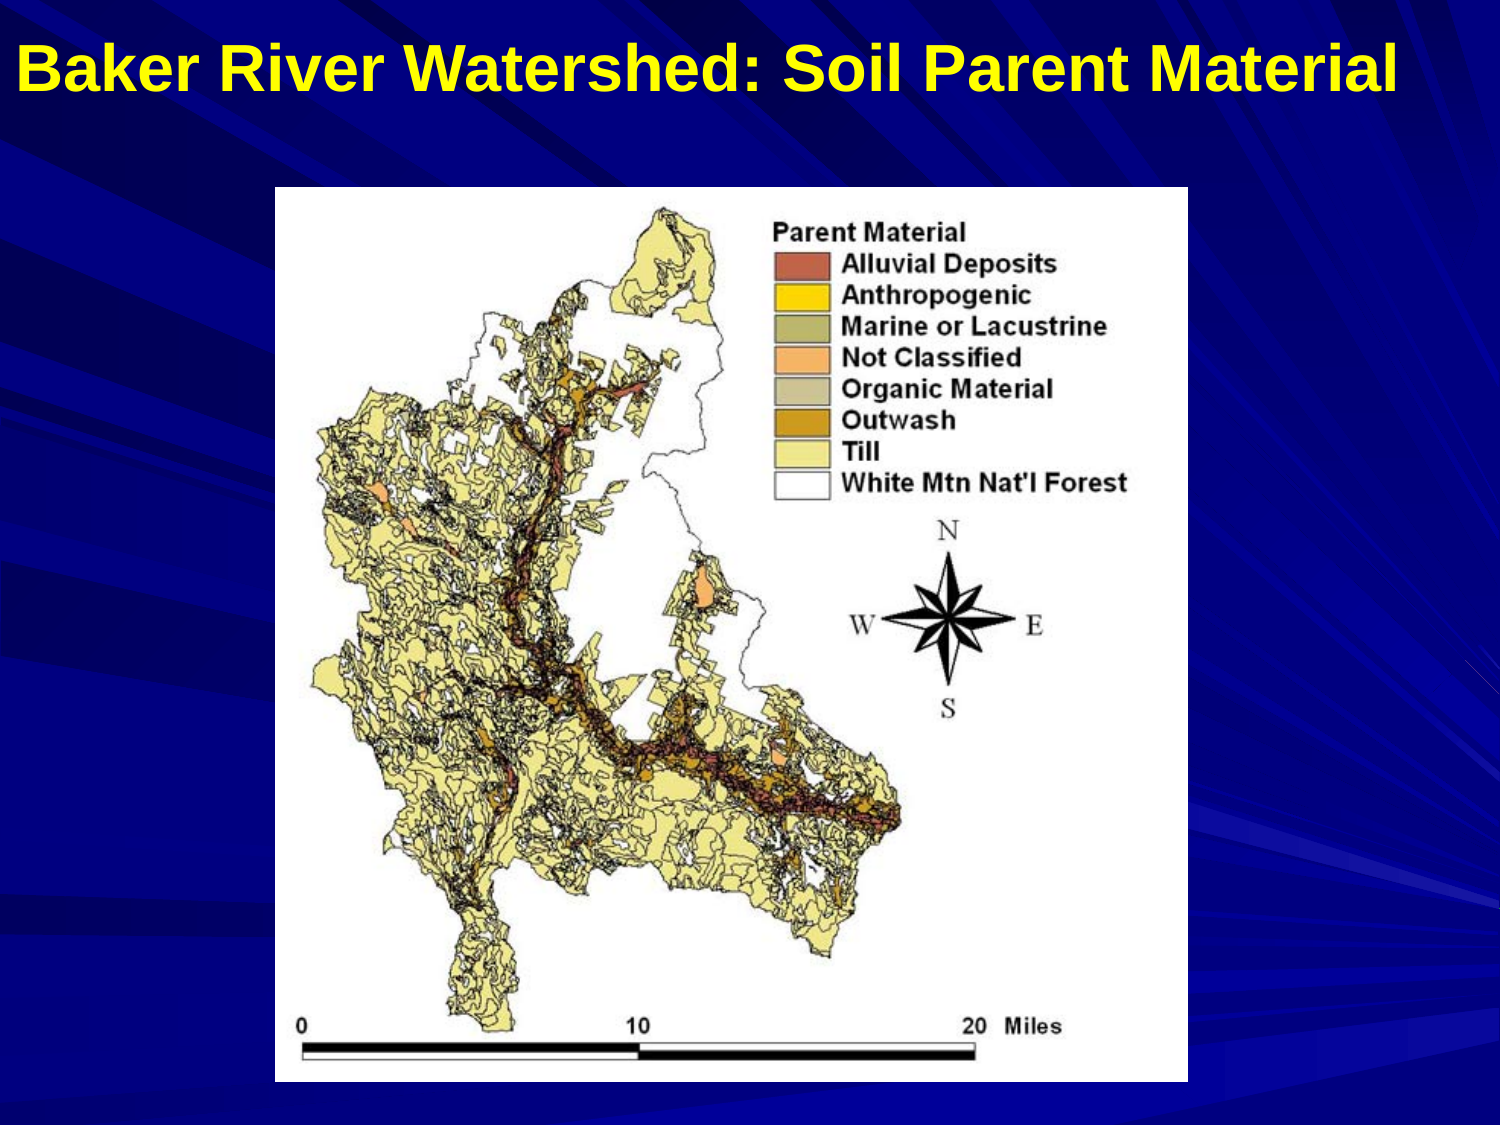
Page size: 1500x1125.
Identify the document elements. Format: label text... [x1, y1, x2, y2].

title Baker River Watershed: Soil Parent Material [0, 0, 1463, 130]
picture [274, 187, 1188, 1082]
